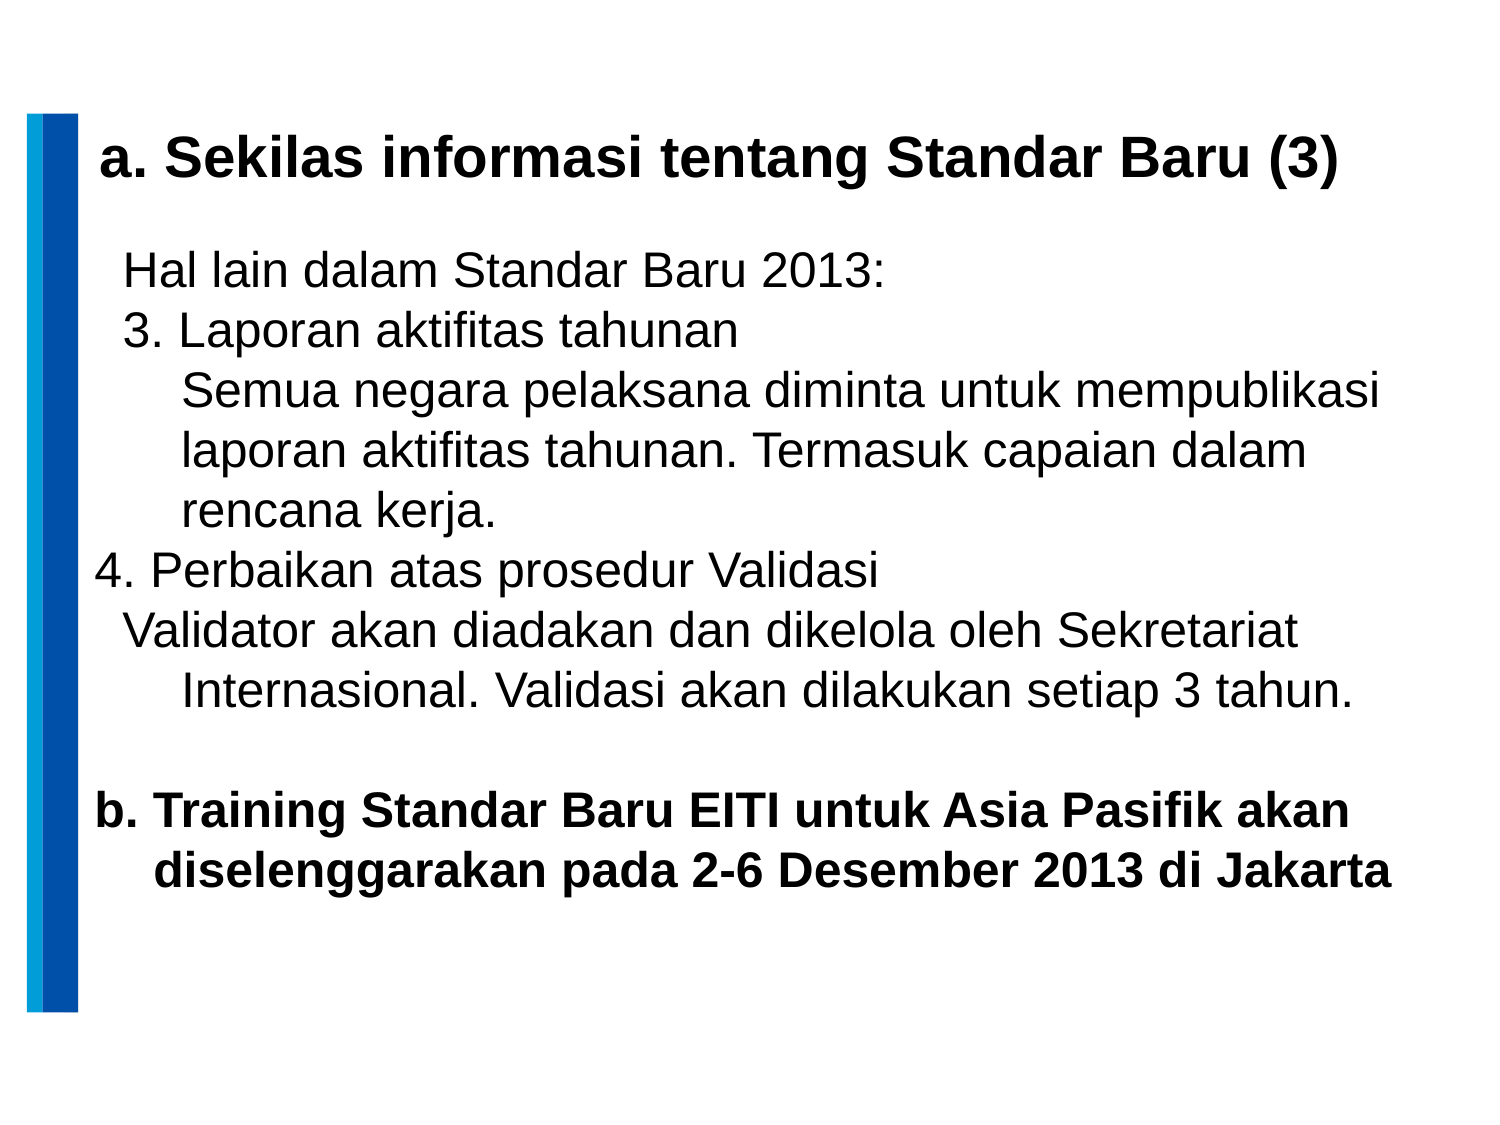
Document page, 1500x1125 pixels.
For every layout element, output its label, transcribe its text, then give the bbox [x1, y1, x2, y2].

text_box a. Sekilas informasi tentang Standar Baru (3) [84, 78, 1423, 230]
text_box Hal lain dalam Standar Baru 2013: 3. Laporan aktifitas tahunan Semua negara pelaksana diminta untuk mempublikasi laporan aktifitas tahunan. Termasuk capaian dalam rencana kerja. 4. Perbaikan atas prosedur Validasi Validator akan diadakan dan dikelola oleh Sekretariat Internasional. Validasi akan dilakukan setiap 3 tahun. b. Training Standar Baru EITI untuk Asia Pasifik akan diselenggarakan pada 2-6 Desember 2013 di Jakarta [79, 230, 1460, 906]
text_box [43, 113, 79, 1013]
text_box [26, 113, 43, 1013]
